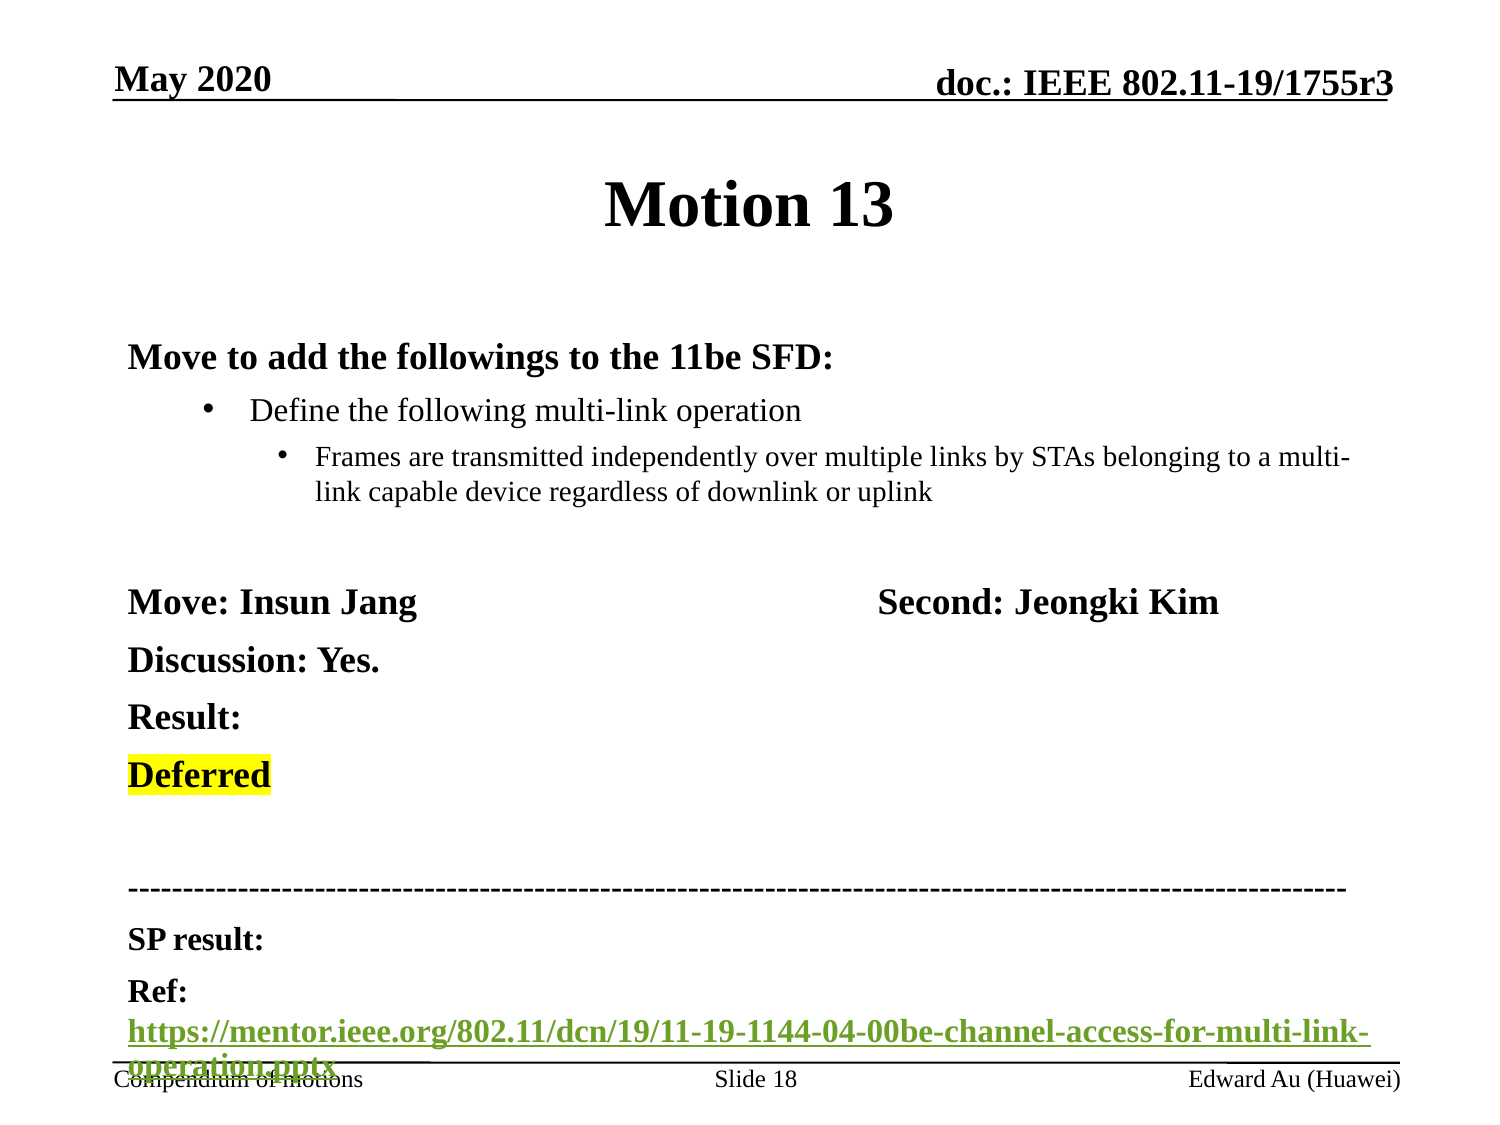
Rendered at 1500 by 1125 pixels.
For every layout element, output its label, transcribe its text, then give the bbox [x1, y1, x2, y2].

list Move to add the followings to the 11be SFD: Define the following multi-link operation Frames are transmitted independently over multiple links by STAs belonging to a multi-link capable device regardless of downlink or uplink Move: Insun Jang Second: Jeongki Kim Discussion: Yes. Result: Deferred --------------------------------------------------------------------------------------------------------------- SP result: Ref: https://mentor.ieee.org/802.11/dcn/19/11-19-1144-04-00be-channel-access-for-multi-link-operation.pptx [112, 324, 1388, 1063]
footer Edward Au (Huawei) [878, 1061, 1402, 1093]
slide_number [114, 54, 423, 100]
slide_number Slide 18 [712, 1061, 800, 1123]
title Motion 13 [112, 112, 1388, 288]
